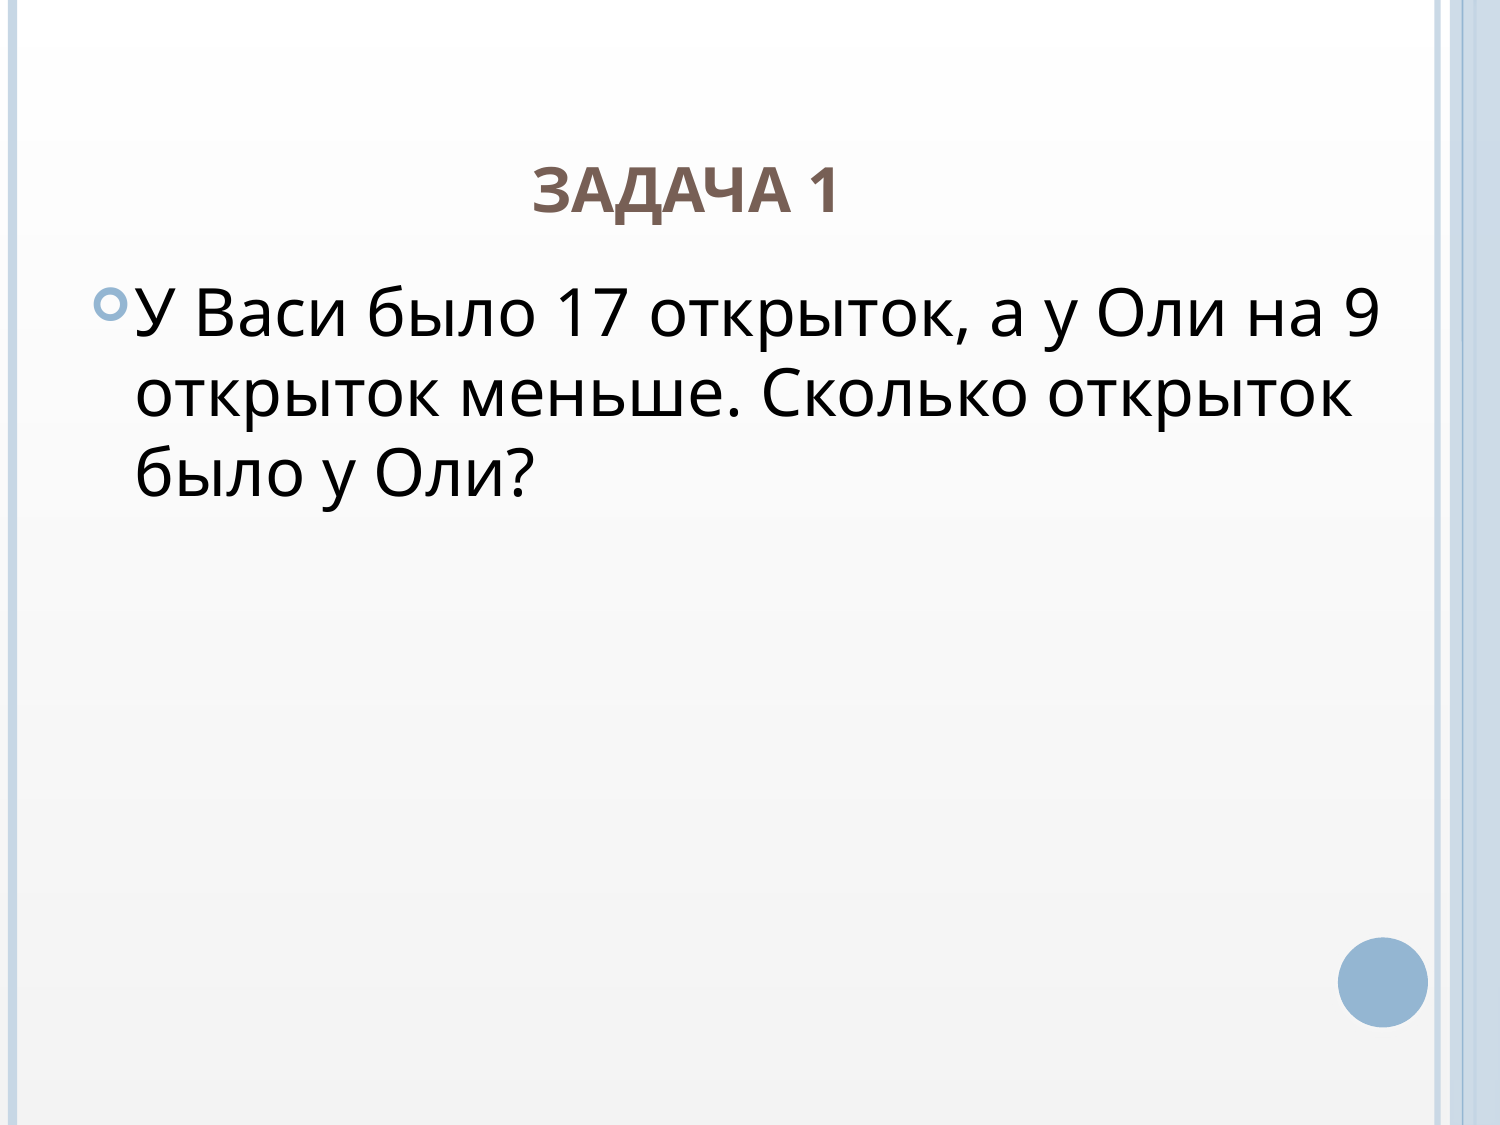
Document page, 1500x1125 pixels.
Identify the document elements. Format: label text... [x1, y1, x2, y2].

list У Васи было 17 открыток, а у Оли на 9 открыток меньше. Сколько открыток было у Оли? [75, 262, 1424, 1062]
title Задача 1 [75, 45, 1300, 233]
